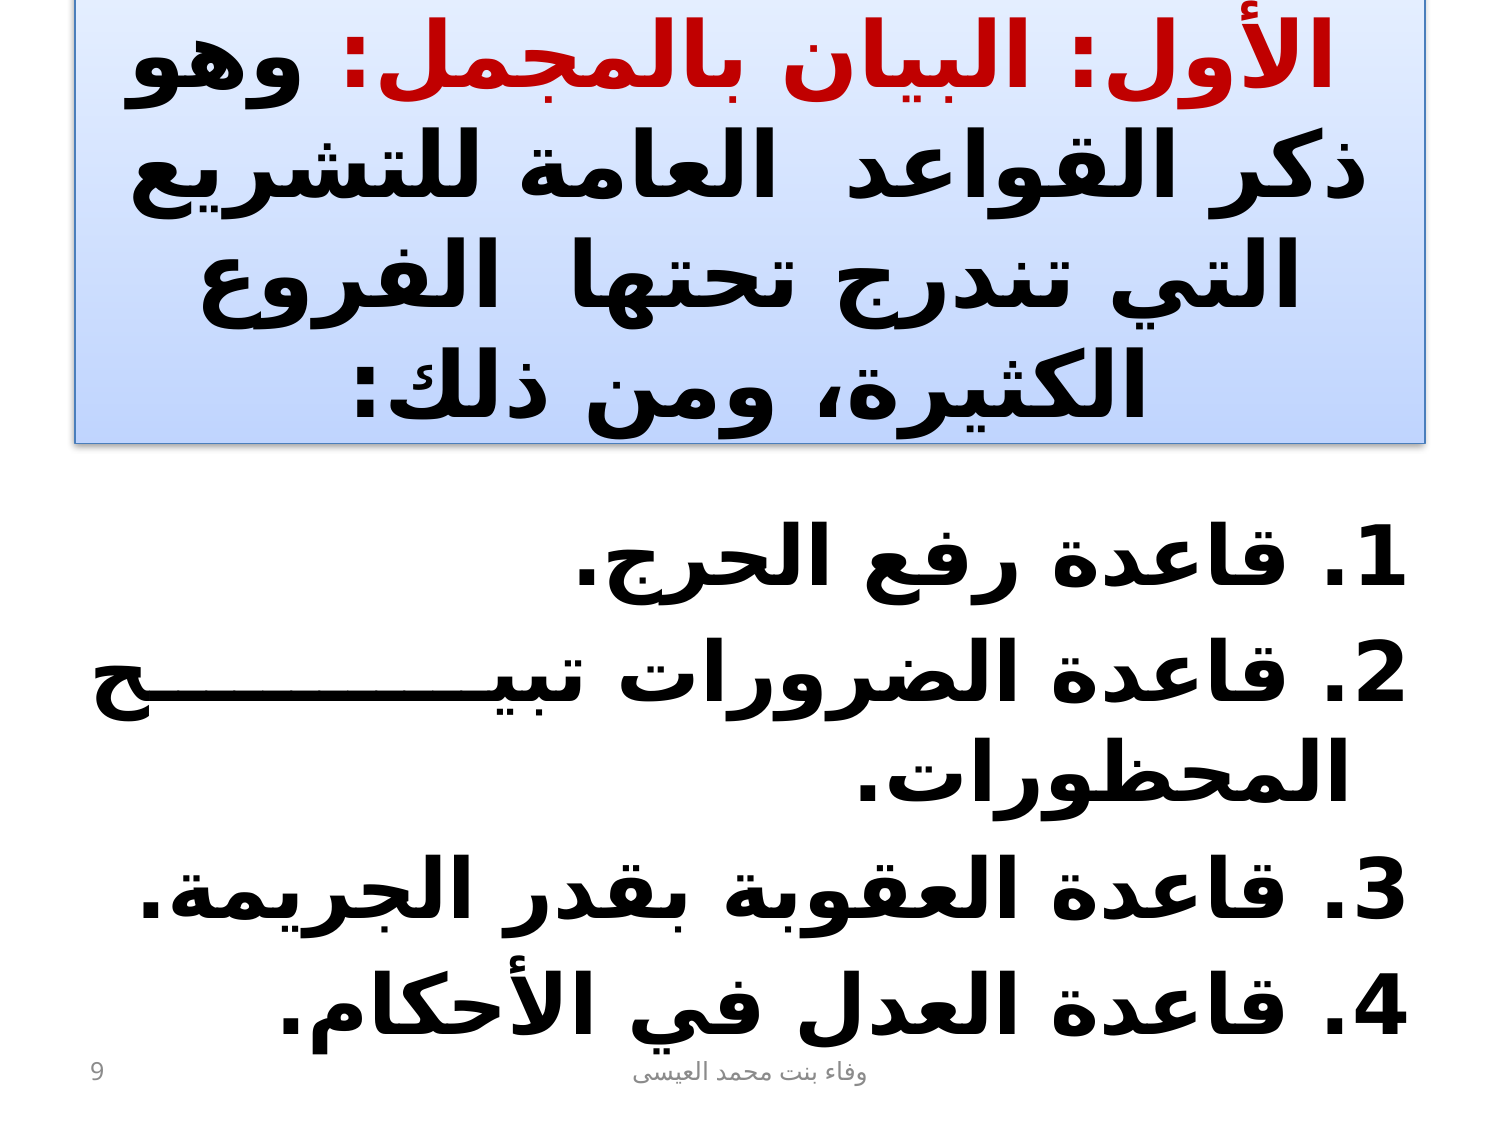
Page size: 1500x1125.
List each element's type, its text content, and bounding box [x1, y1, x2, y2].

footer وفاء بنت محمد العيسى [512, 1042, 988, 1103]
slide_number 9 [75, 1042, 425, 1103]
list 1. قاعدة رفع الحرج. 2. قاعدة الضرورات تبيح المحظورات. 3. قاعدة العقوبة بقدر الجريمة. 4. قاعدة العدل في الأحكام. [75, 494, 1425, 1125]
title الأول: البيان بالمجمل: وهو ذكر القواعد العامة للتشريع التي تندرج تحتها الفروع الكثيرة، ومن ذلك: [74, 0, 1426, 444]
